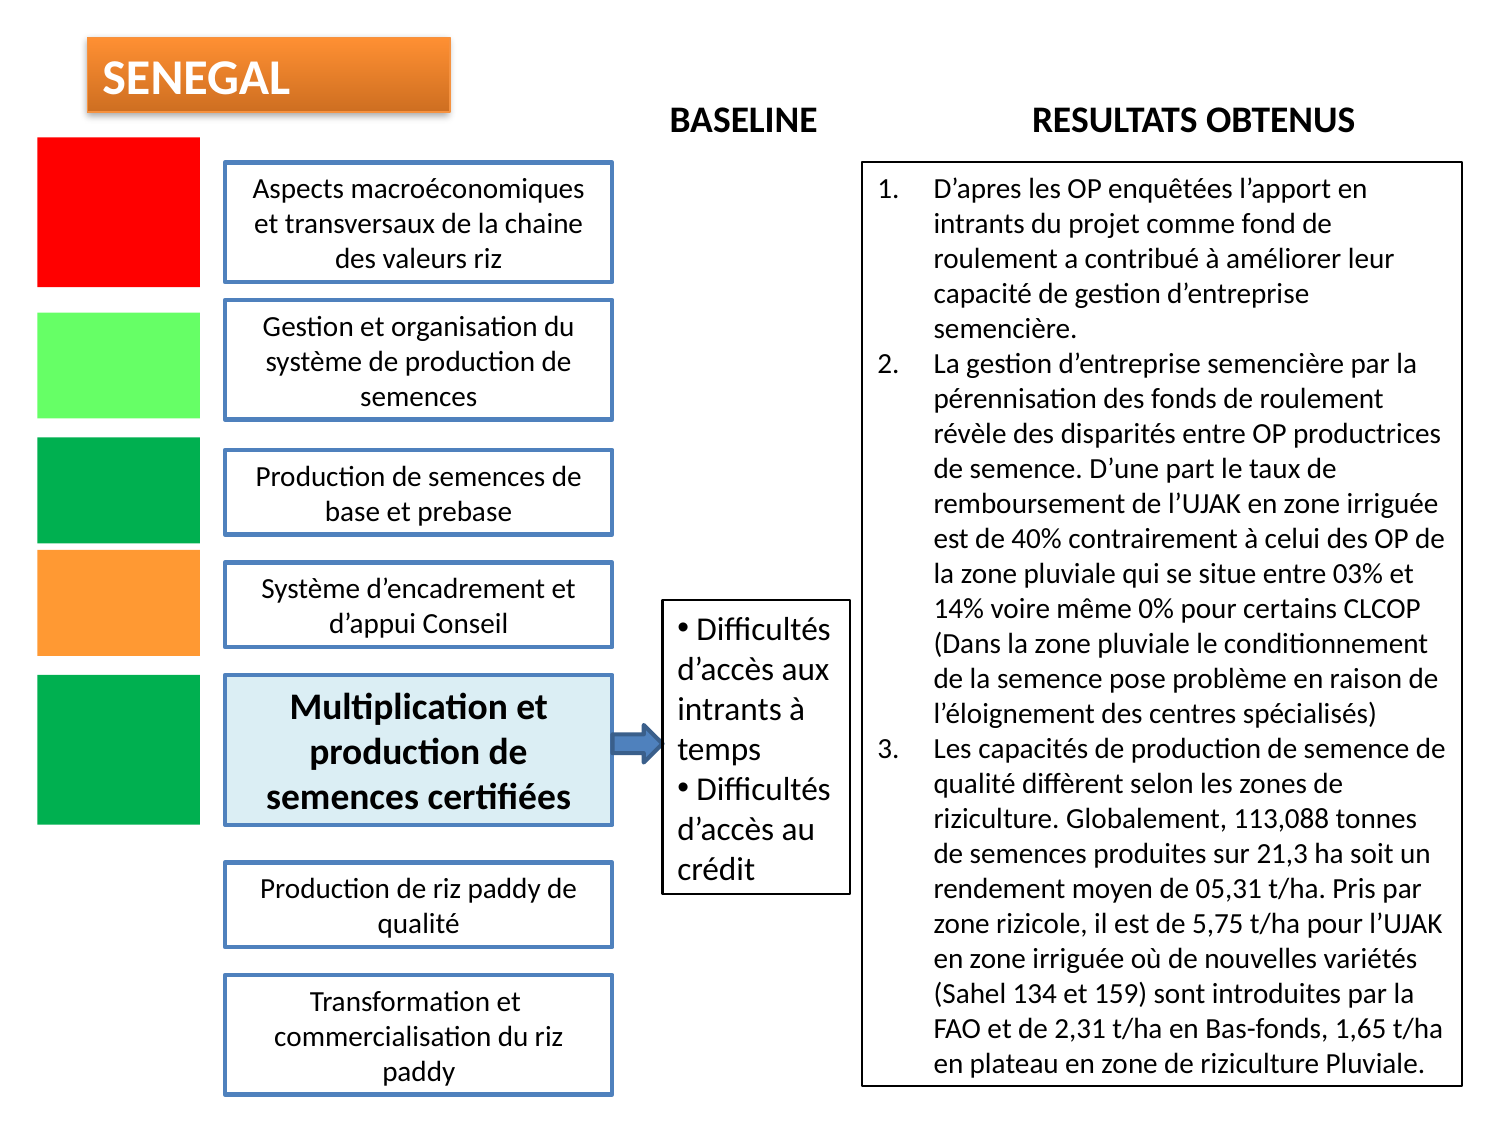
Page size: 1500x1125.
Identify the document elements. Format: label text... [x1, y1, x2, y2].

text_box [37, 549, 200, 656]
text_box Difficultés d’accès aux intrants à temps Difficultés d’accès au crédit [662, 599, 850, 895]
text_box Système d’encadrement et d’appui Conseil [223, 560, 614, 649]
text_box Production de riz paddy de qualité [223, 860, 614, 949]
text_box Aspects macroéconomiques et transversaux de la chaine des valeurs riz [223, 160, 614, 284]
text_box BASELINE [612, 87, 875, 148]
text_box D’apres les OP enquêtées l’apport en intrants du projet comme fond de roulement a contribué à améliorer leur capacité de gestion d’entreprise semencière. La gestion d’entreprise semencière par la pérennisation des fonds de roulement révèle des disparités entre OP productrices de semence. D’une part le taux de remboursement de l’UJAK en zone irriguée est de 40% contrairement à celui des OP de la zone pluviale qui se situe entre 03% et 14% voire même 0% pour certains CLCOP (Dans la zone pluviale le conditionnement de la semence pose problème en raison de l’éloignement des centres spécialisés) Les capacités de production de semence de qualité diffèrent selon les zones de riziculture. Globalement, 113,088 tonnes de semences produites sur 21,3 ha soit un rendement moyen de 05,31 t/ha. Pris par zone rizicole, il est de 5,75 t/ha pour l’UJAK en zone irriguée où de nouvelles variétés (Sahel 134 et 159) sont introduites par la FAO et de 2,31 t/ha en Bas-fonds, 1,65 t/ha en plateau en zone de riziculture Pluviale. [862, 162, 1463, 1087]
text_box [37, 137, 200, 288]
text_box [37, 674, 200, 825]
text_box Multiplication et production de semences certifiées [223, 673, 614, 827]
text_box [610, 723, 662, 765]
text_box SENEGAL [87, 37, 451, 113]
text_box [37, 437, 200, 544]
text_box Gestion et organisation du système de production de semences [223, 298, 614, 422]
text_box RESULTATS OBTENUS [950, 87, 1438, 148]
text_box Transformation et commercialisation du riz paddy [223, 973, 614, 1097]
text_box [37, 312, 200, 419]
text_box Production de semences de base et prebase [223, 448, 614, 537]
